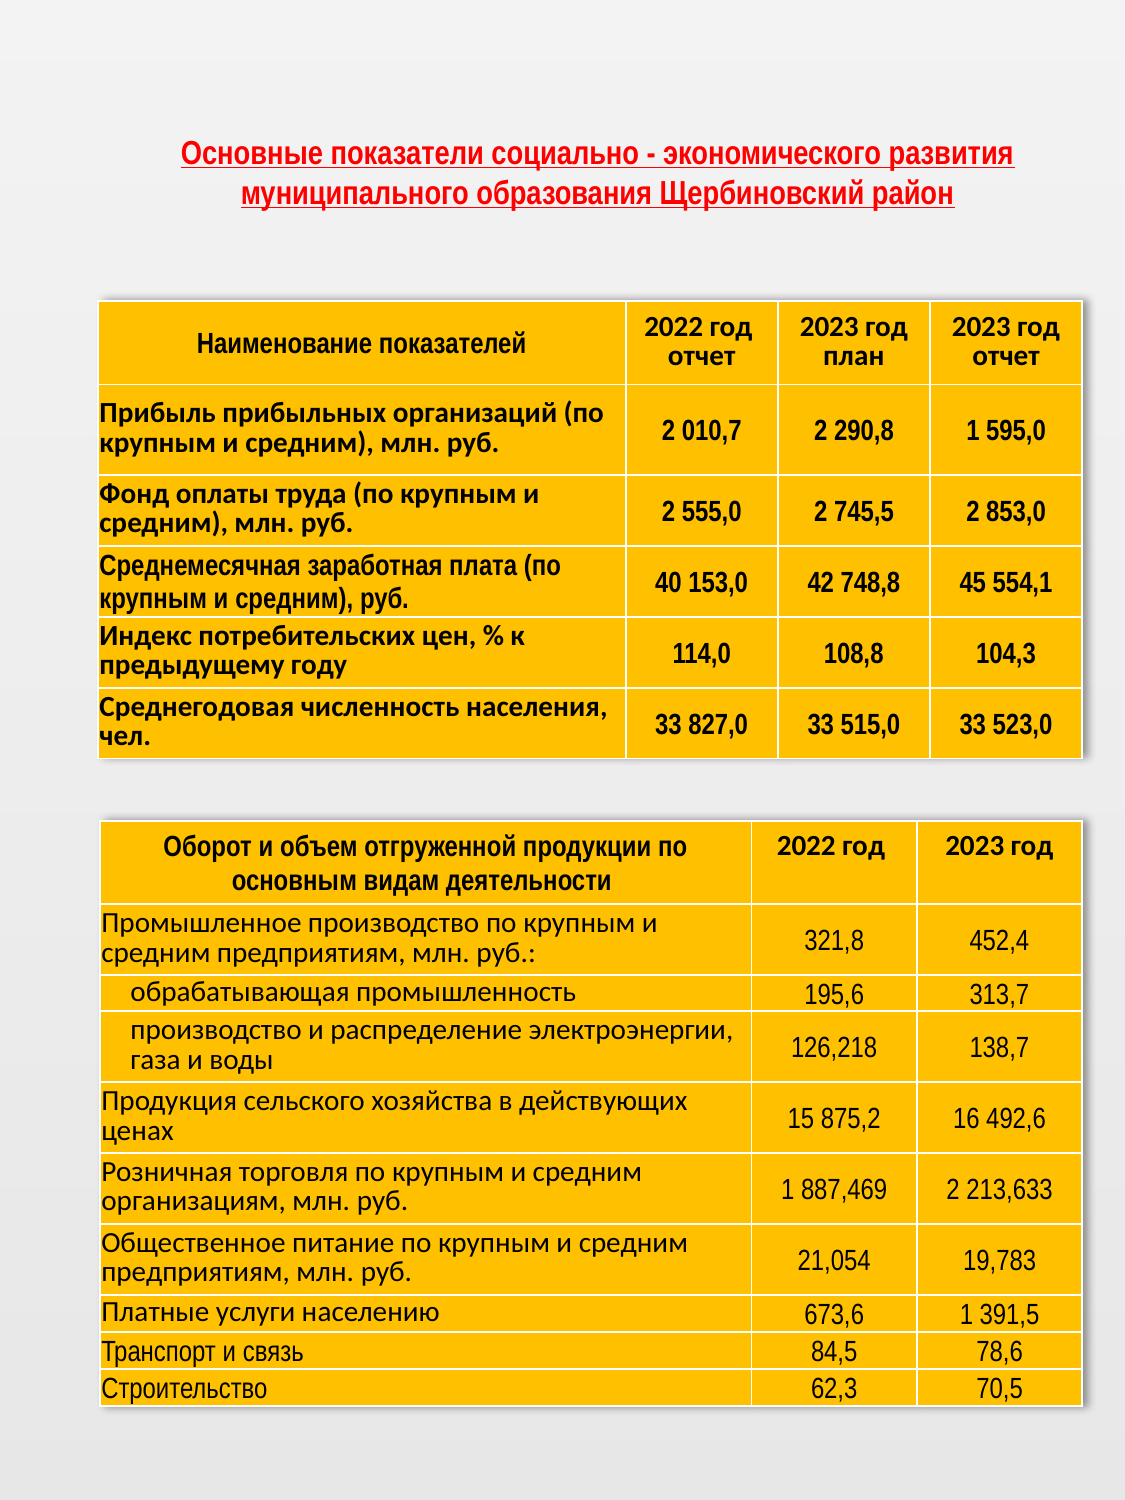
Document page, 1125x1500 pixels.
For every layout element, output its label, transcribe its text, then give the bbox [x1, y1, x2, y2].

table_cell 84,5 [752, 1333, 916, 1368]
table_cell 673,6 [752, 1296, 916, 1331]
table_cell 1 391,5 [918, 1296, 1081, 1331]
table_header 2023 год план [779, 302, 929, 384]
text_box Основные показатели социально - экономического развития муниципального образования Щербиновский район [113, 123, 1083, 219]
table_cell 313,7 [918, 976, 1081, 1010]
table_cell Прибыль прибыльных организаций (по крупным и средним), млн. руб. [99, 385, 625, 474]
table_cell 2 555,0 [627, 476, 777, 545]
table_cell 40 153,0 [627, 547, 777, 616]
table_cell Промышленное производство по крупным и средним предприятиям, млн. руб.: [101, 905, 751, 974]
table_cell Фонд оплаты труда (по крупным и средним), млн. руб. [99, 476, 625, 545]
table_cell Транспорт и связь [101, 1333, 751, 1368]
table_cell 62,3 [752, 1370, 916, 1405]
table_header 2022 год [752, 822, 916, 903]
table_cell 19,783 [918, 1225, 1081, 1294]
table_header 2023 год [918, 822, 1081, 903]
table_cell 42 748,8 [779, 547, 929, 616]
table_cell 2 853,0 [931, 476, 1081, 545]
table_header Наименование показателей [99, 302, 625, 384]
table_cell 321,8 [752, 905, 916, 974]
table_cell Продукция сельского хозяйства в действующих ценах [101, 1083, 751, 1152]
table_cell 195,6 [752, 976, 916, 1010]
table_cell Платные услуги населению [101, 1296, 751, 1331]
table_cell обрабатывающая промышленность [101, 976, 751, 1010]
table_cell 21,054 [752, 1225, 916, 1294]
table_header 2023 год отчет [931, 302, 1081, 384]
table_cell 126,218 [752, 1012, 916, 1081]
table_header Оборот и объем отгруженной продукции по основным видам деятельности [101, 822, 751, 903]
table_cell 2 010,7 [627, 385, 777, 474]
table_cell 104,3 [931, 618, 1081, 687]
table_cell 1 887,469 [752, 1154, 916, 1223]
table_header 2022 год отчет [627, 302, 777, 384]
table_cell 15 875,2 [752, 1083, 916, 1152]
table_cell 114,0 [627, 618, 777, 687]
table_cell Розничная торговля по крупным и средним организациям, млн. руб. [101, 1154, 751, 1223]
table_cell 1 595,0 [931, 385, 1081, 474]
table_cell Общественное питание по крупным и средним предприятиям, млн. руб. [101, 1225, 751, 1294]
table_cell 33 515,0 [779, 689, 929, 758]
table_cell производство и распределение электроэнергии, газа и воды [101, 1012, 751, 1081]
table_cell Среднегодовая численность населения, чел. [99, 689, 625, 758]
table_cell Строительство [101, 1370, 751, 1405]
table_cell Индекс потребительских цен, % к предыдущему году [99, 618, 625, 687]
table_cell 33 827,0 [627, 689, 777, 758]
table_cell Среднемесячная заработная плата (по крупным и средним), руб. [99, 547, 625, 616]
table_cell 452,4 [918, 905, 1081, 974]
table_cell 16 492,6 [918, 1083, 1081, 1152]
table_cell 2 213,633 [918, 1154, 1081, 1223]
table_cell 45 554,1 [931, 547, 1081, 616]
table_cell 78,6 [918, 1333, 1081, 1368]
picture [0, 0, 1125, 1500]
table_cell 2 290,8 [779, 385, 929, 474]
table_cell 108,8 [779, 618, 929, 687]
table_cell 33 523,0 [931, 689, 1081, 758]
table_cell 2 745,5 [779, 476, 929, 545]
table_cell 70,5 [918, 1370, 1081, 1405]
table_cell 138,7 [918, 1012, 1081, 1081]
